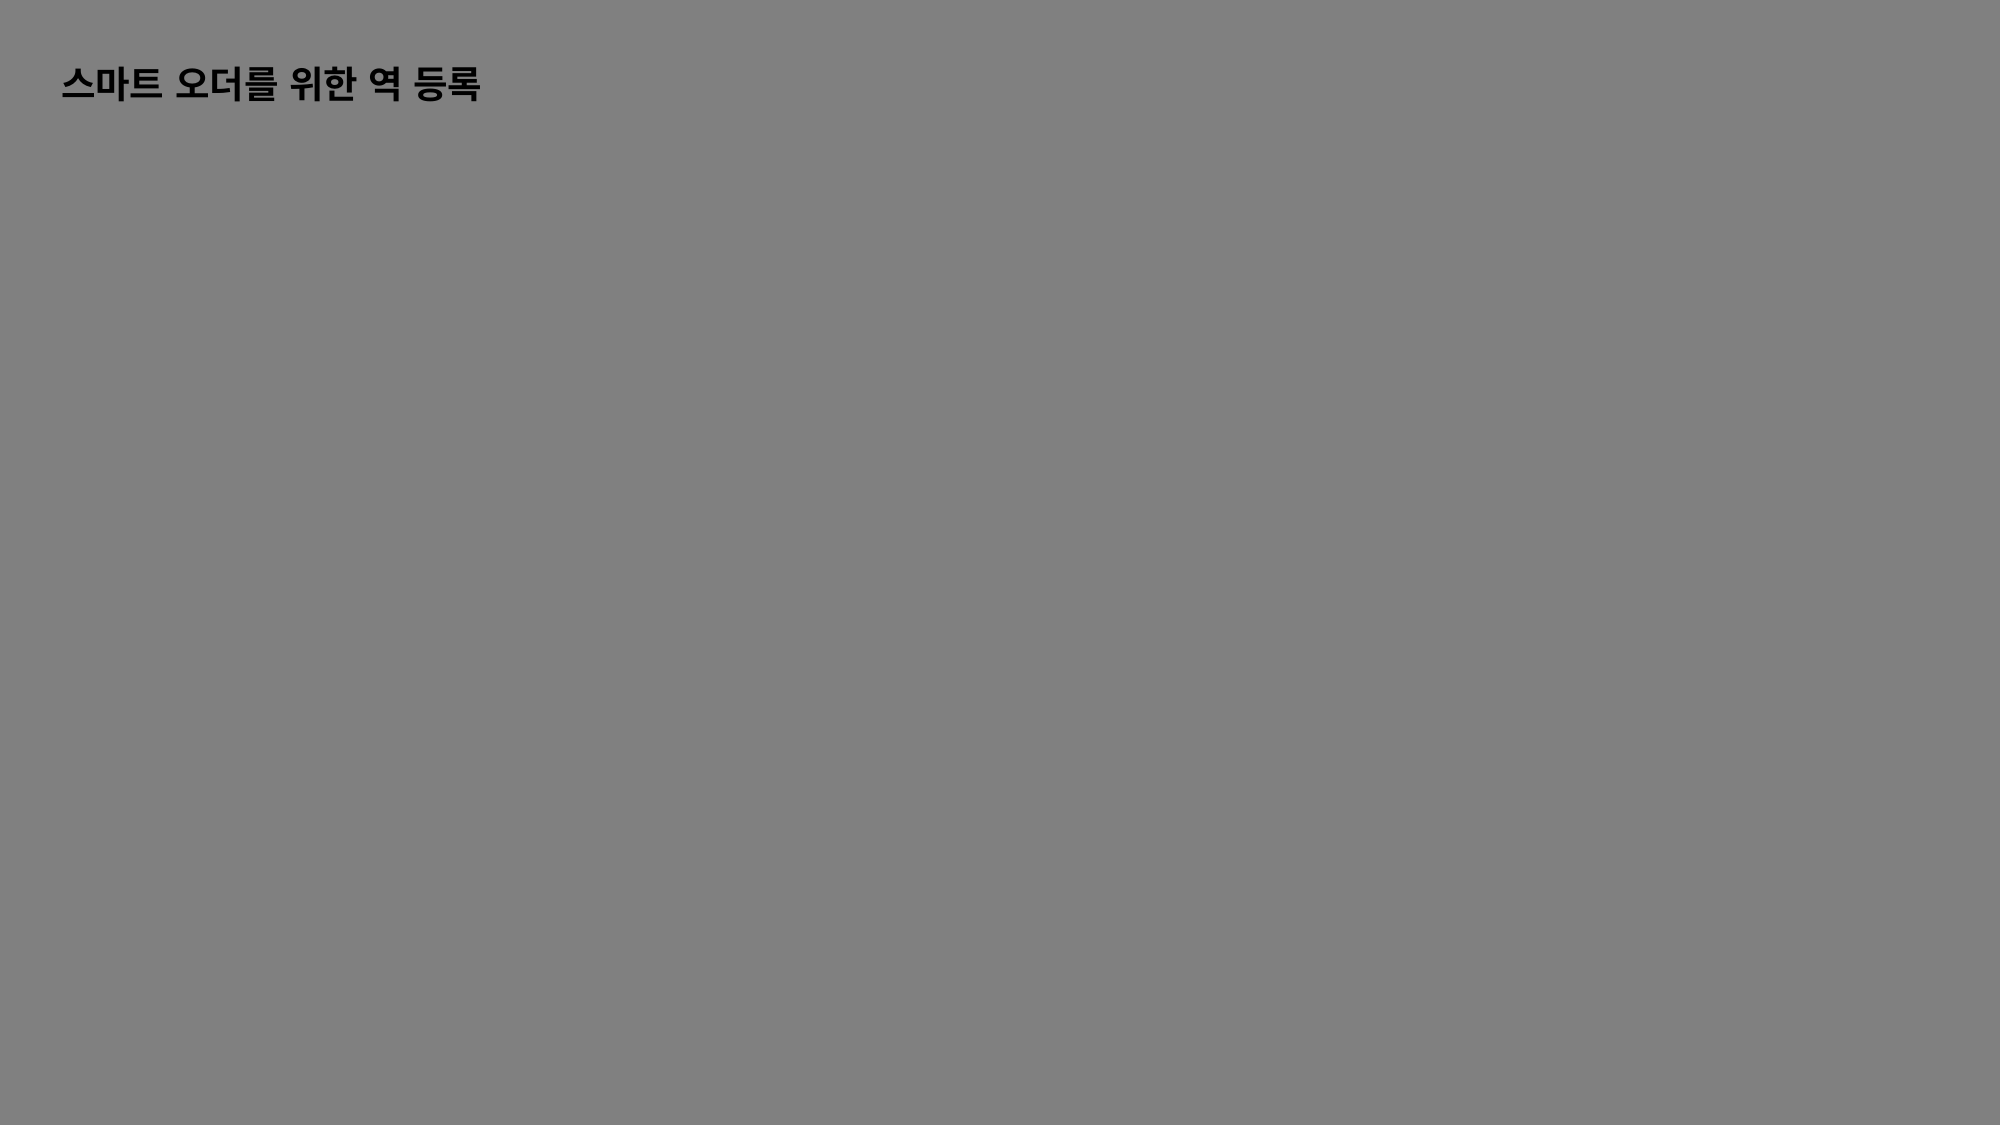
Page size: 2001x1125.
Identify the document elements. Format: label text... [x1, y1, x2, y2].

text_box 스마트 오더를 위한 역 등록 [46, 54, 1506, 114]
